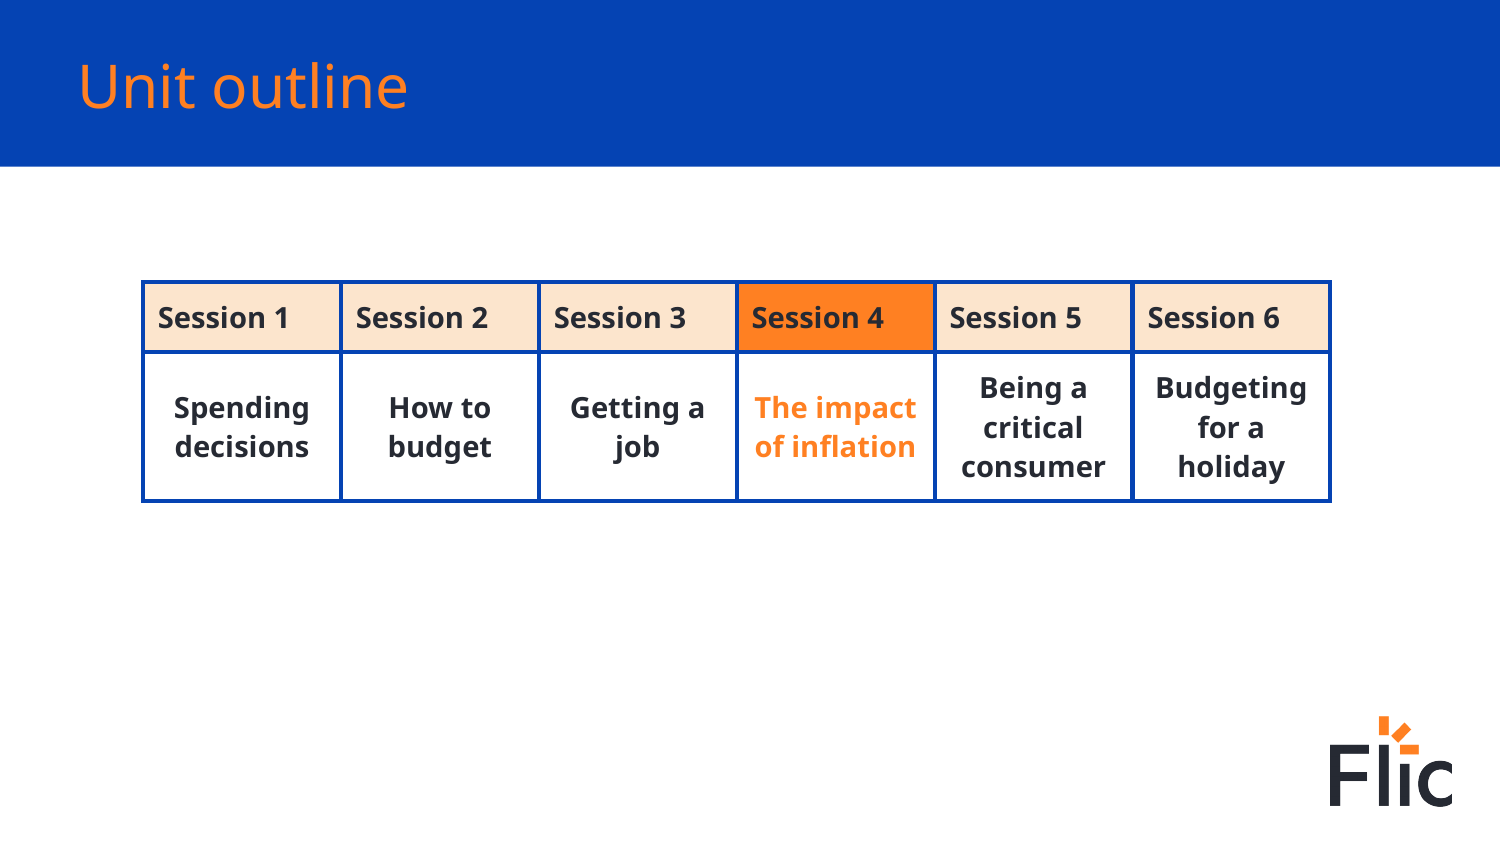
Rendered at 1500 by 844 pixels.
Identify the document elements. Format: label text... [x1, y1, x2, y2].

table_cell Getting a job [541, 354, 735, 499]
picture [1330, 716, 1452, 807]
table_cell The impact of inflation [739, 354, 933, 499]
table_cell Budgeting for a holiday [1135, 354, 1328, 499]
table_header Session 5 [937, 284, 1130, 350]
table_header Session 4 [739, 284, 933, 350]
table_header Session 3 [541, 284, 735, 350]
table_header Session 6 [1135, 284, 1328, 350]
title Unit outline [62, 41, 1331, 127]
table_cell Being a critical consumer [937, 354, 1130, 499]
table_header Session 1 [145, 284, 339, 350]
table_cell How to budget [343, 354, 537, 499]
table_header Session 2 [343, 284, 537, 350]
table_cell Spending decisions [145, 354, 339, 499]
